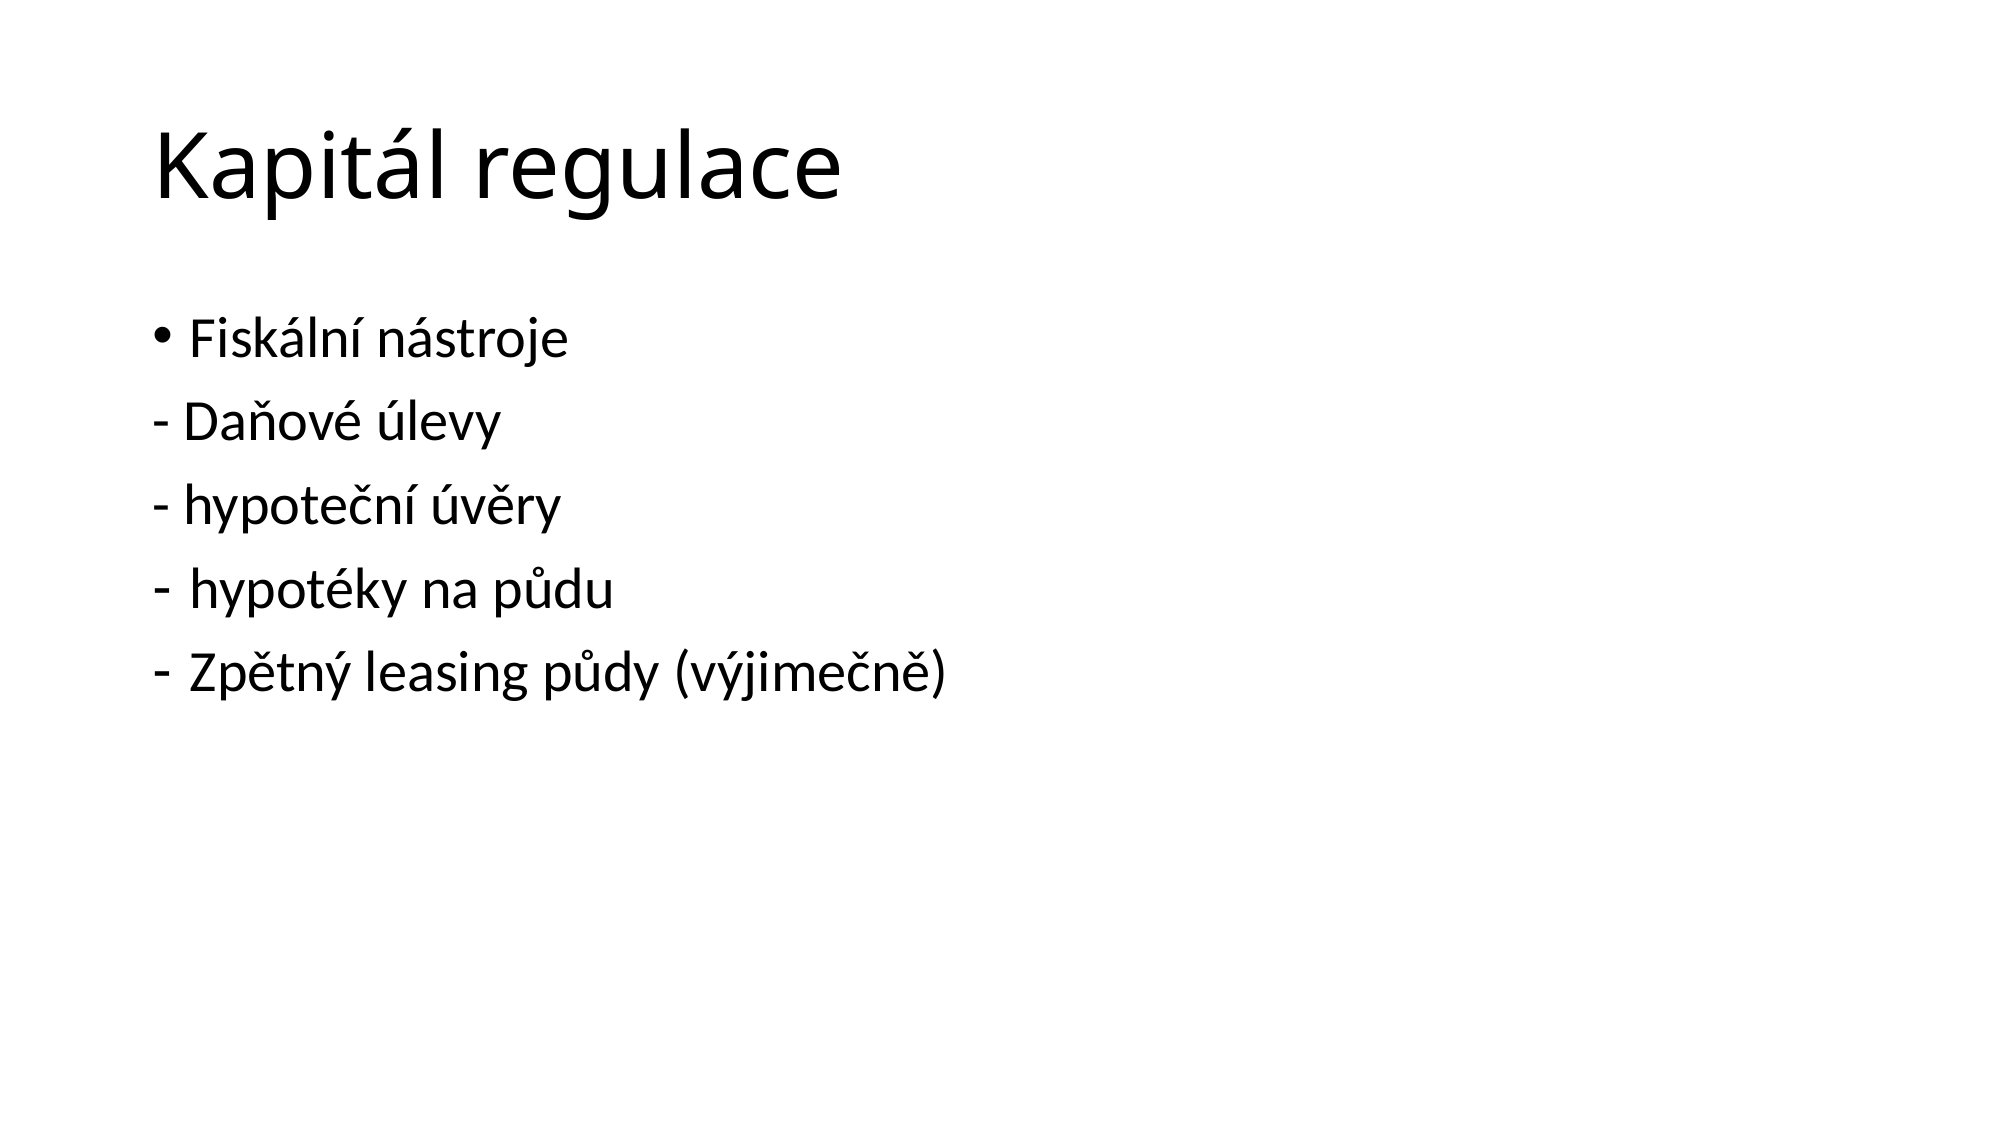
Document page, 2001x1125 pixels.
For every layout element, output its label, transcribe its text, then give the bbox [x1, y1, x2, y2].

title Kapitál regulace [137, 59, 1863, 278]
list Fiskální nástroje - Daňové úlevy - hypoteční úvěry hypotéky na půdu Zpětný leasing půdy (výjimečně) [137, 299, 1863, 1014]
